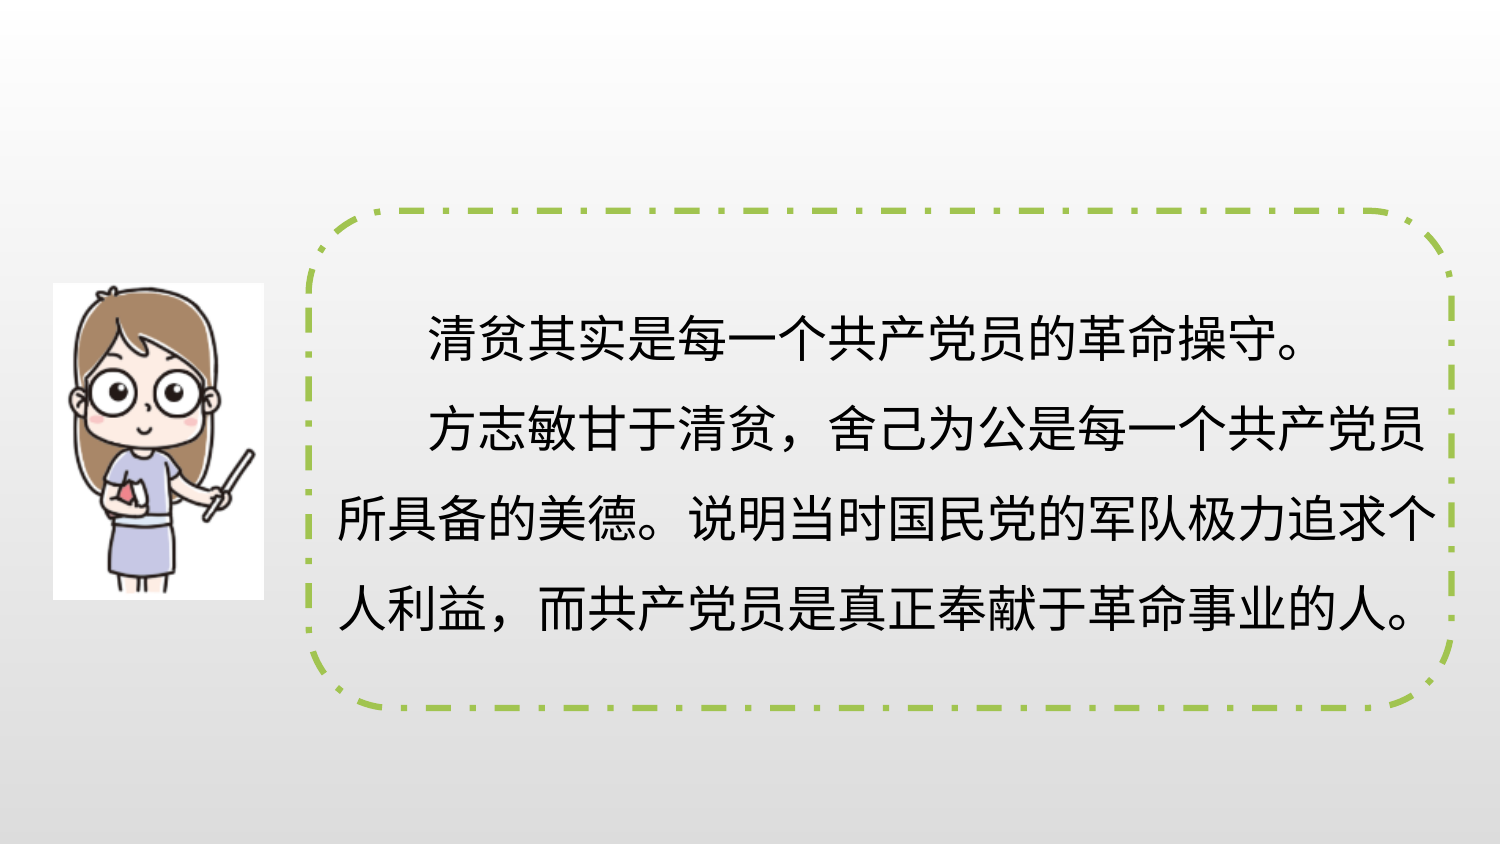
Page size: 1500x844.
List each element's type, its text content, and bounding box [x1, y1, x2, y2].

text_box [307, 209, 1450, 709]
text_box 清贫其实是每一个共产党员的革命操守。 方志敏甘于清贫，舍己为公是每一个共产党员所具备的美德。说明当时国民党的军队极力追求个人利益，而共产党员是真正奉献于革命事业的人。 [325, 271, 1452, 644]
picture [53, 283, 264, 600]
